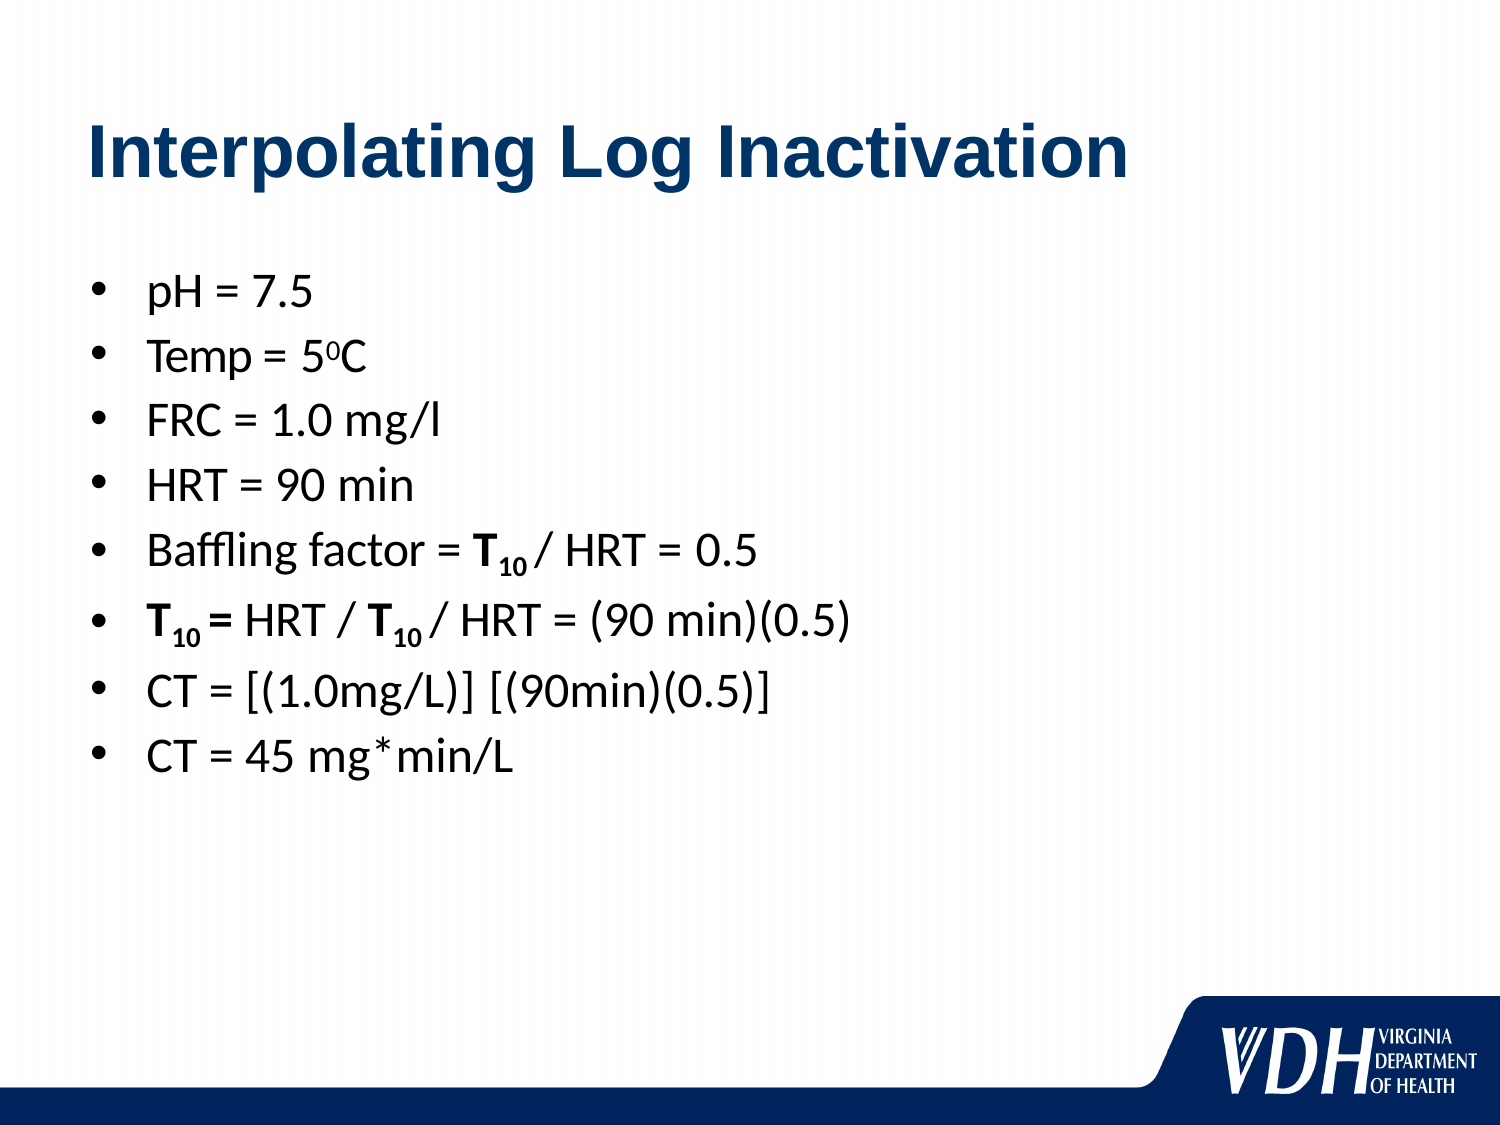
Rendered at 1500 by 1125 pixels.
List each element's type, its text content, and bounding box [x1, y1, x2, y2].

text_box pH = 7.5 Temp = 50C FRC = 1.0 mg/l HRT = 90 min Baffling factor = T10 / HRT = 0.5 T10 = HRT / T10 / HRT = (90 min)(0.5) CT = [(1.0mg/L)] [(90min)(0.5)] CT = 45 mg*min/L [85, 251, 1107, 783]
title Interpolating Log Inactivation [85, 51, 1210, 242]
picture [0, 0, 1500, 1125]
